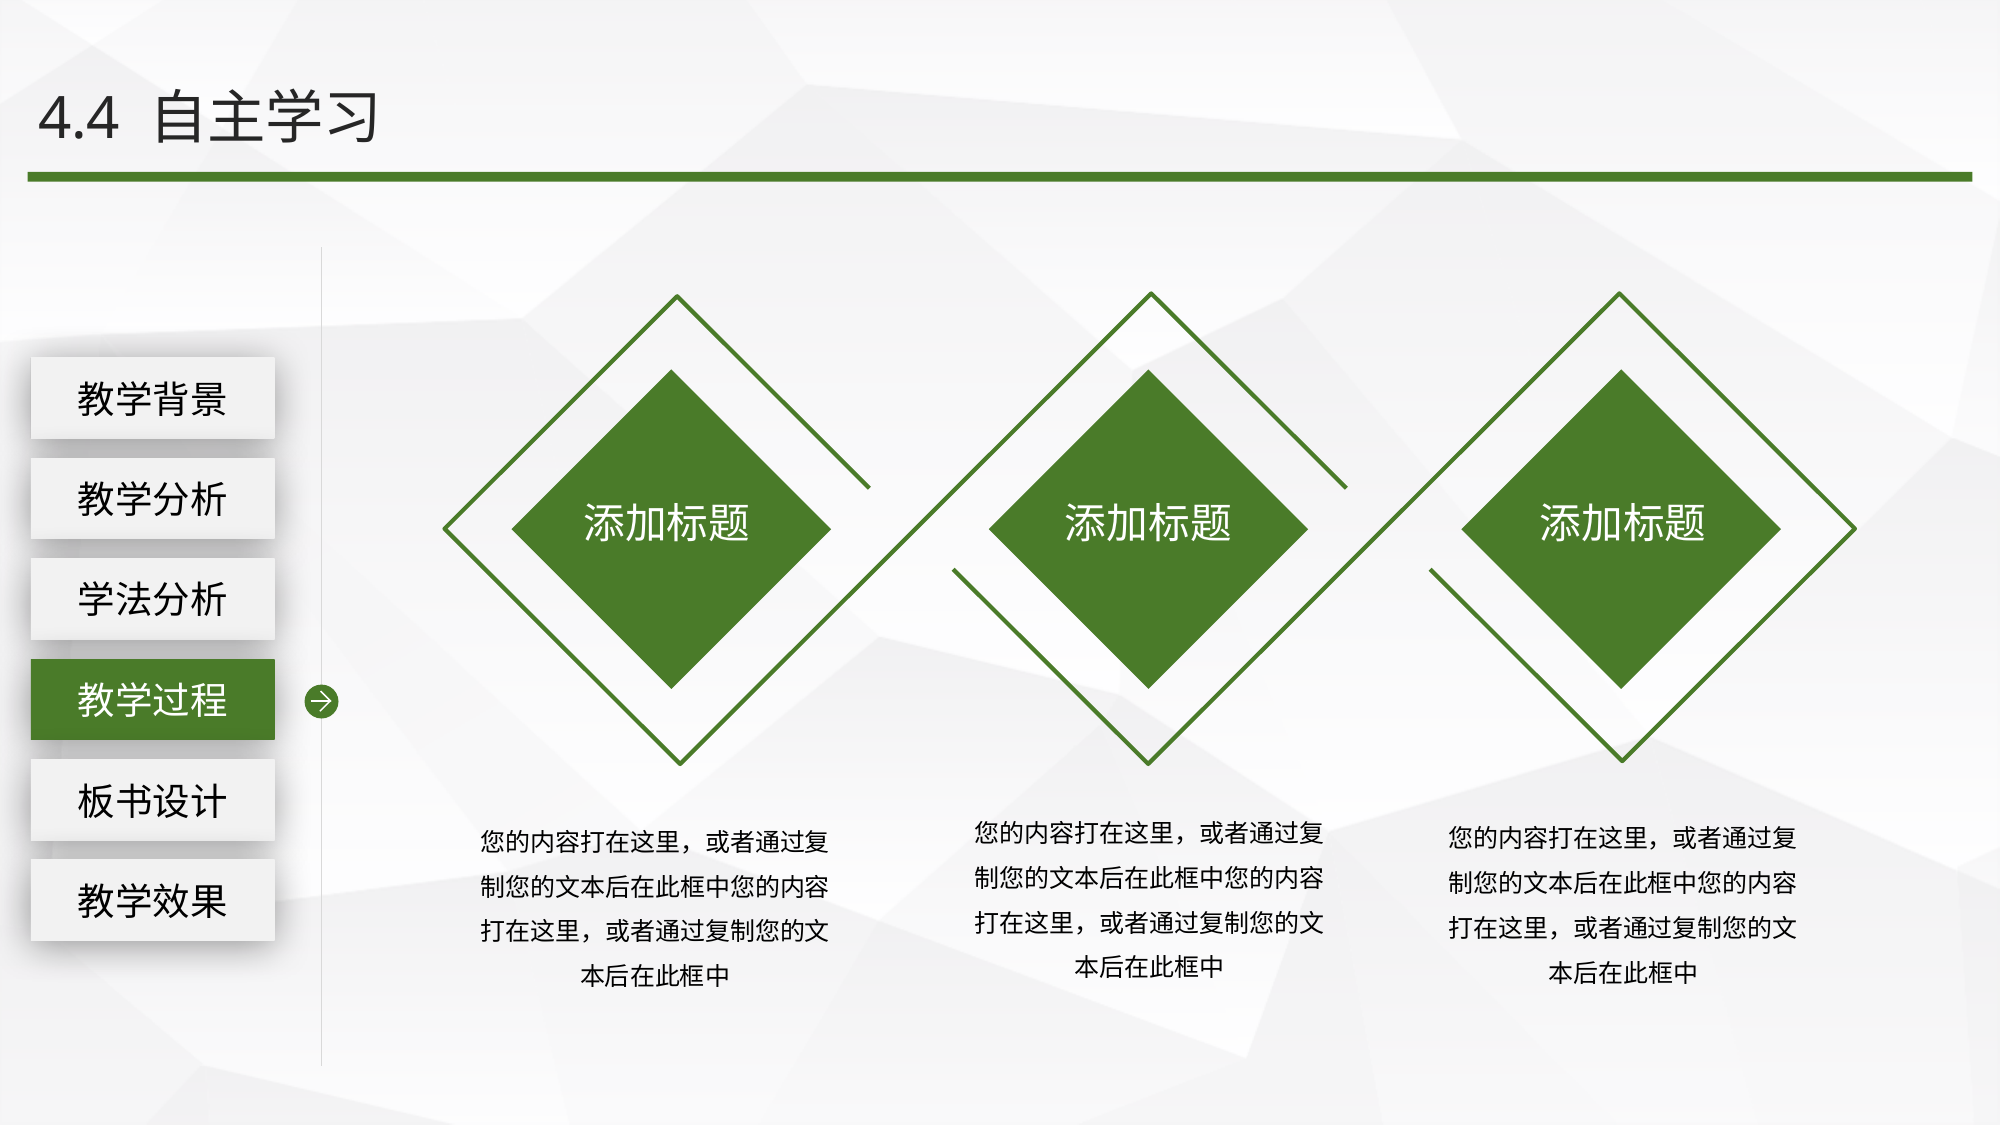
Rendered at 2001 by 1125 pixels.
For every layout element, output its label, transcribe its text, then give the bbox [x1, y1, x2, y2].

text_box 教学过程 [30, 659, 275, 740]
text_box [26, 171, 1973, 183]
text_box 教学分析 [30, 458, 275, 539]
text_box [304, 684, 339, 719]
text_box 4.4 自主学习 [23, 73, 794, 158]
text_box 您的内容打在这里，或者通过复制您的文本后在此框中您的内容打在这里，或者通过复制您的文本后在此框中 [1426, 800, 1820, 995]
text_box 您的内容打在这里，或者通过复制您的文本后在此框中您的内容打在这里，或者通过复制您的文本后在此框中 [953, 795, 1347, 990]
text_box 板书设计 [30, 759, 275, 841]
text_box 学法分析 [30, 558, 275, 640]
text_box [444, 293, 1855, 764]
text_box 您的内容打在这里，或者通过复制您的文本后在此框中您的内容打在这里，或者通过复制您的文本后在此框中 [463, 803, 847, 999]
picture [0, 0, 2000, 1125]
text_box 教学效果 [30, 859, 275, 941]
text_box 教学背景 [30, 357, 275, 439]
